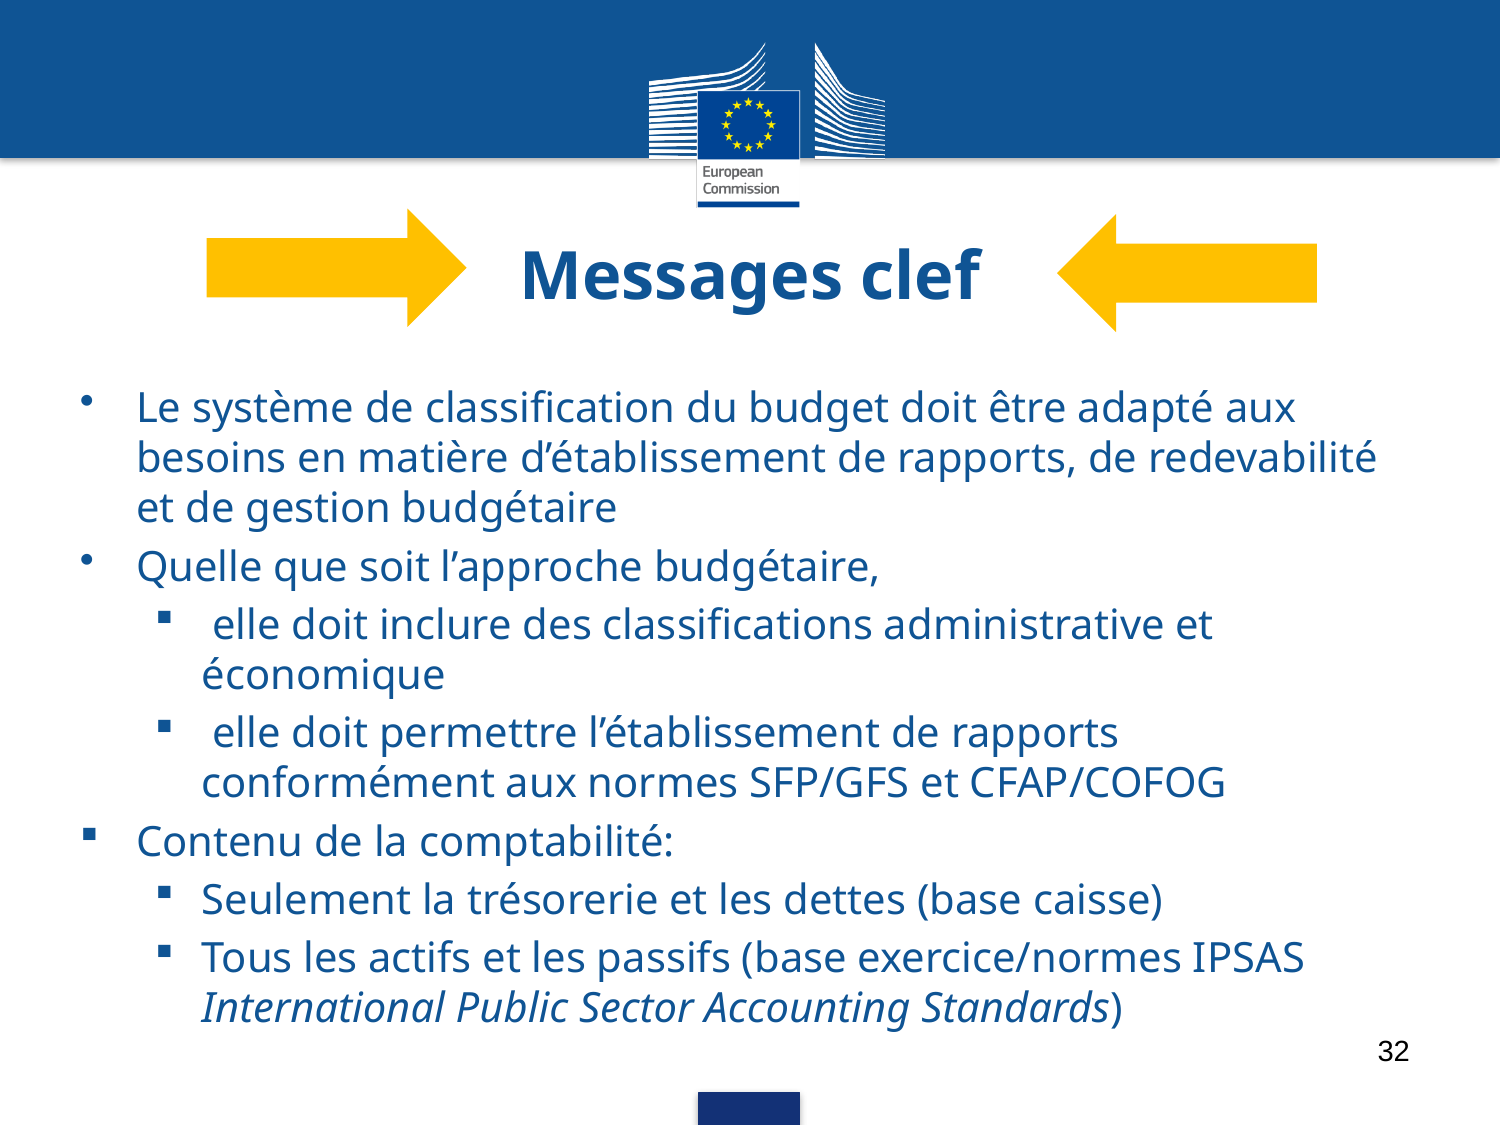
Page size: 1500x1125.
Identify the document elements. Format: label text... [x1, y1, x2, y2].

text_box [1057, 214, 1317, 333]
slide_number 32 [1074, 1024, 1426, 1103]
picture [649, 42, 885, 196]
list Le système de classification du budget doit être adapté aux besoins en matière d’établissement de rapports, de redevabilité et de gestion budgétaire Quelle que soit l’approche budgétaire, elle doit inclure des classifications administrative et économique elle doit permettre l’établissement de rapports conformément aux normes SFP/GFS et CFAP/COFOG Contenu de la comptabilité: Seulement la trésorerie et les dettes (base caisse) Tous les actifs et les passifs (base exercice/normes IPSAS International Public Sector Accounting Standards) [64, 373, 1416, 1071]
title Messages clef [74, 196, 1426, 351]
text_box [206, 208, 467, 327]
